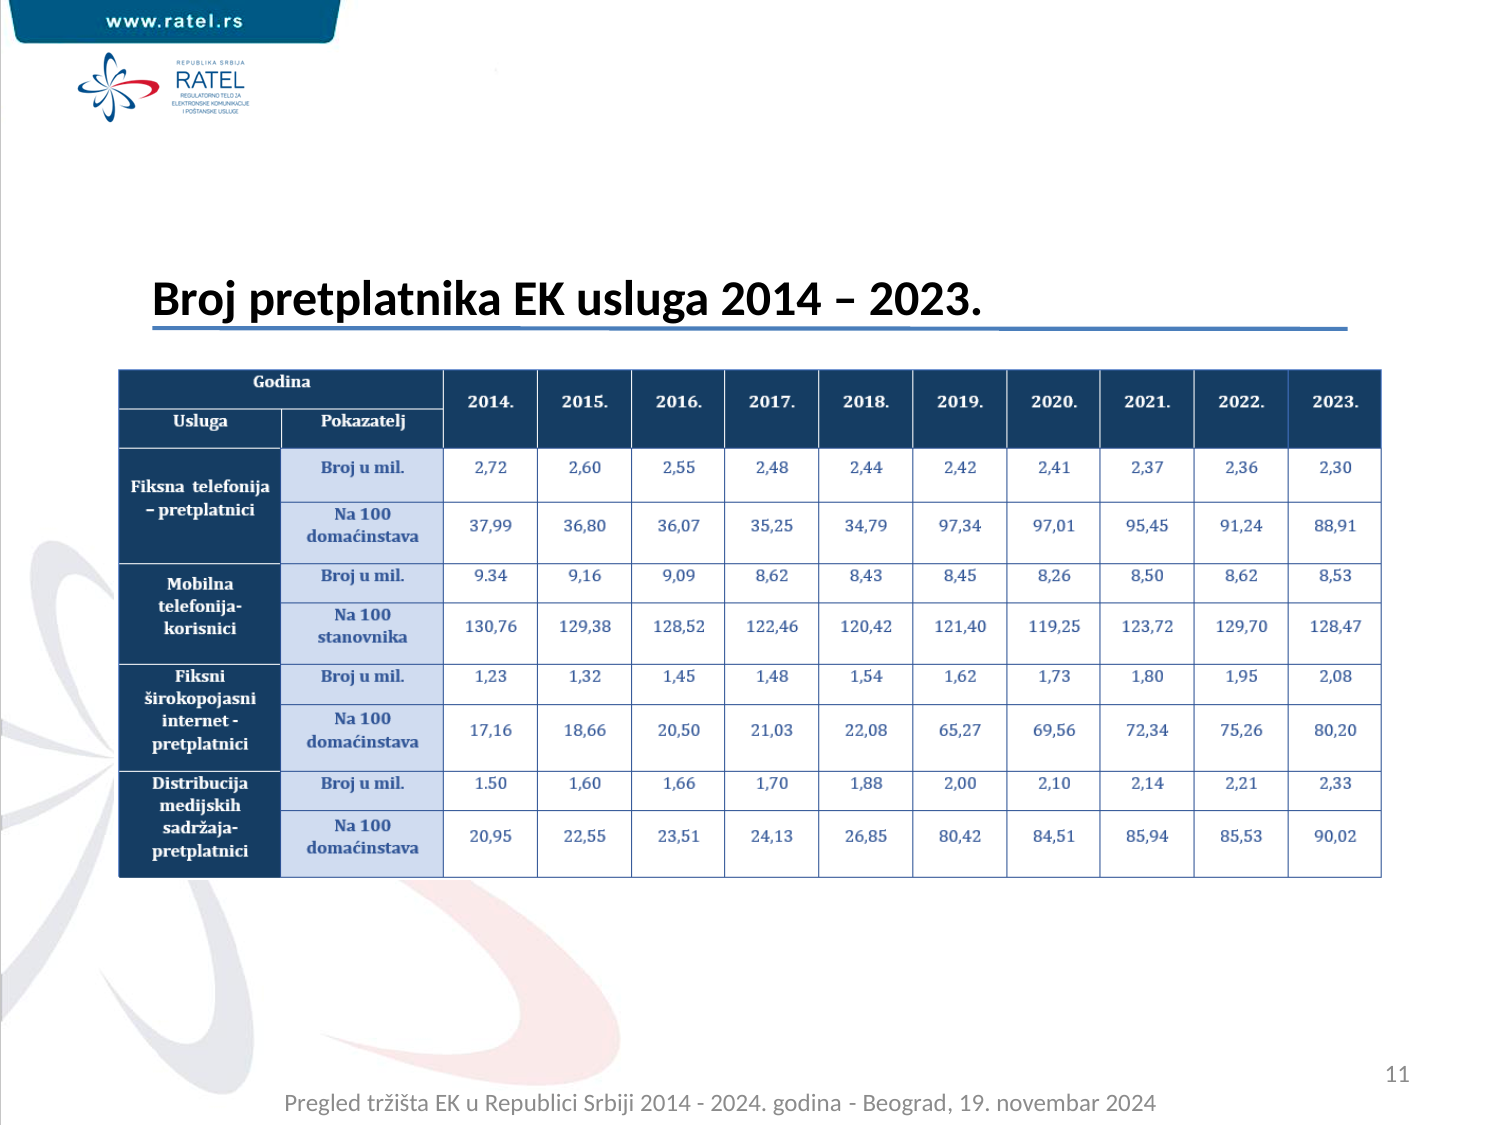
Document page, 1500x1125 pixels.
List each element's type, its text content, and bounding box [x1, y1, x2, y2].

picture [175, 18, 184, 27]
picture [140, 18, 156, 27]
picture [107, 18, 121, 27]
footer Pregled tržišta EK u Republici Srbiji 2014 - 2024. godina - Beograd, 19. novembar 2024 [222, 1078, 1219, 1125]
slide_number 11 [1074, 1042, 1425, 1103]
picture [234, 18, 243, 27]
text_box Broj pretplatnika EK usluga 2014 – 2023. [137, 257, 1386, 363]
picture [0, 0, 1500, 1125]
picture [224, 18, 230, 27]
picture [196, 18, 205, 27]
picture [188, 16, 193, 27]
picture [124, 18, 138, 27]
picture [166, 18, 171, 27]
